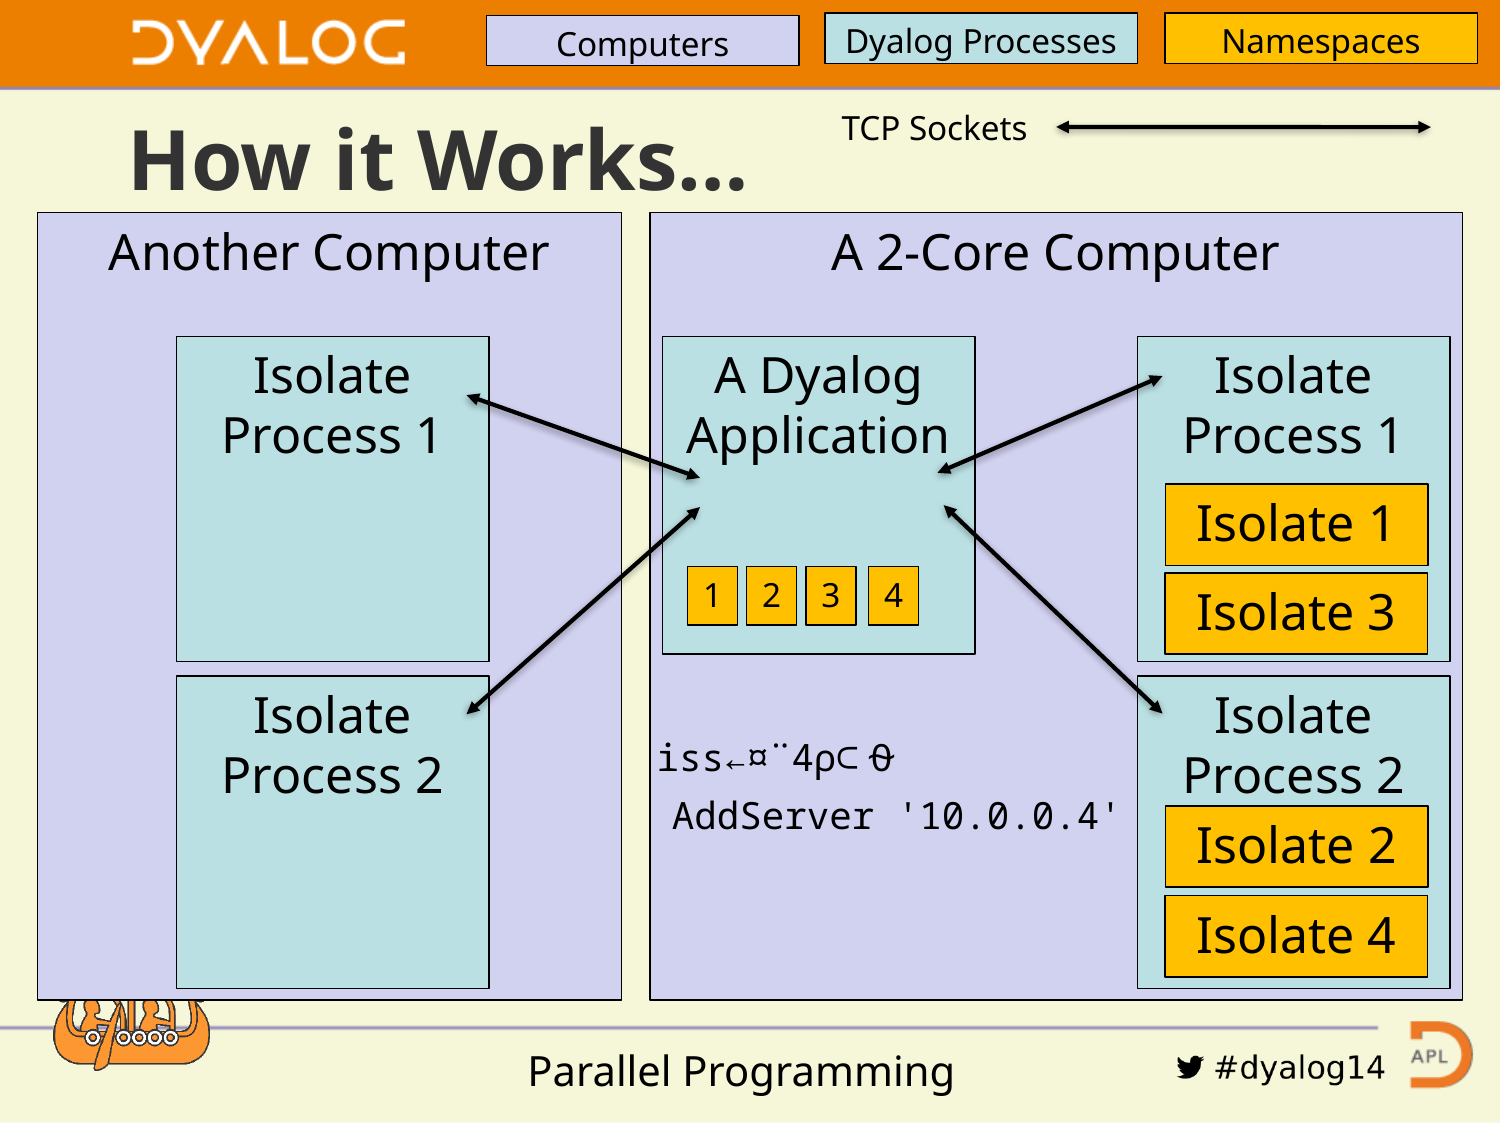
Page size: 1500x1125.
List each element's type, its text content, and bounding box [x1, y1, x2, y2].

text_box Isolate Process 2 [176, 676, 489, 989]
picture [0, 0, 1500, 1123]
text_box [466, 506, 701, 715]
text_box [466, 394, 701, 479]
text_box iss←¤¨4⍴⊂⍬ [641, 726, 919, 786]
text_box Namespaces [1164, 13, 1478, 64]
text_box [937, 375, 1163, 474]
text_box Isolate 2 [1165, 805, 1428, 888]
text_box Isolate Process 1 [1137, 336, 1450, 662]
text_box Computers [486, 15, 800, 66]
text_box Isolate 1 [1165, 484, 1428, 566]
text_box Isolate 4 [1164, 895, 1428, 977]
text_box TCP Sockets [826, 99, 1052, 155]
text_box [943, 504, 1163, 714]
text_box Isolate Process 2 [1137, 676, 1450, 989]
text_box 4 [868, 566, 919, 625]
footer Parallel Programming [512, 1037, 988, 1113]
text_box A Dyalog Application [662, 336, 975, 654]
text_box Isolate Process 1 [176, 336, 489, 662]
text_box Another Computer [37, 212, 622, 1000]
slide_number [112, 1037, 425, 1113]
text_box 1 [705, 566, 738, 625]
text_box A 2-Core Computer [649, 212, 1463, 1000]
text_box AddServer '10.0.0.4' [657, 784, 1137, 845]
text_box Dyalog Processes [824, 13, 1138, 64]
text_box 3 [805, 566, 856, 625]
title How it Works… [112, 99, 1388, 288]
text_box Isolate 3 [1166, 572, 1428, 655]
text_box 2 [746, 566, 797, 625]
